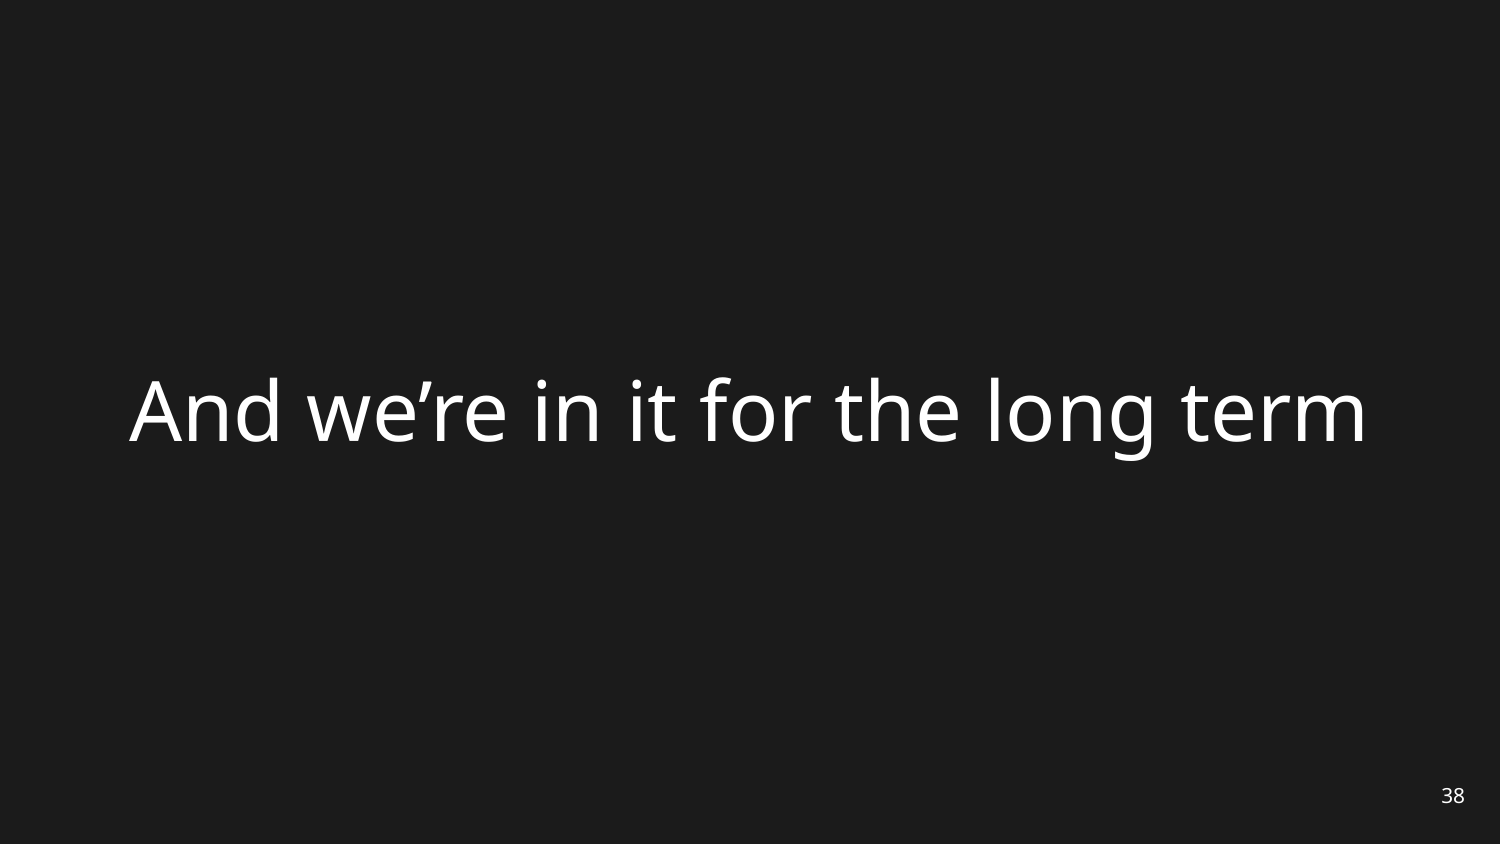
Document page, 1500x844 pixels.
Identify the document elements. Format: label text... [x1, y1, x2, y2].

slide_number 38 [1389, 764, 1480, 830]
title And we’re in it for the long term [51, 72, 1449, 753]
